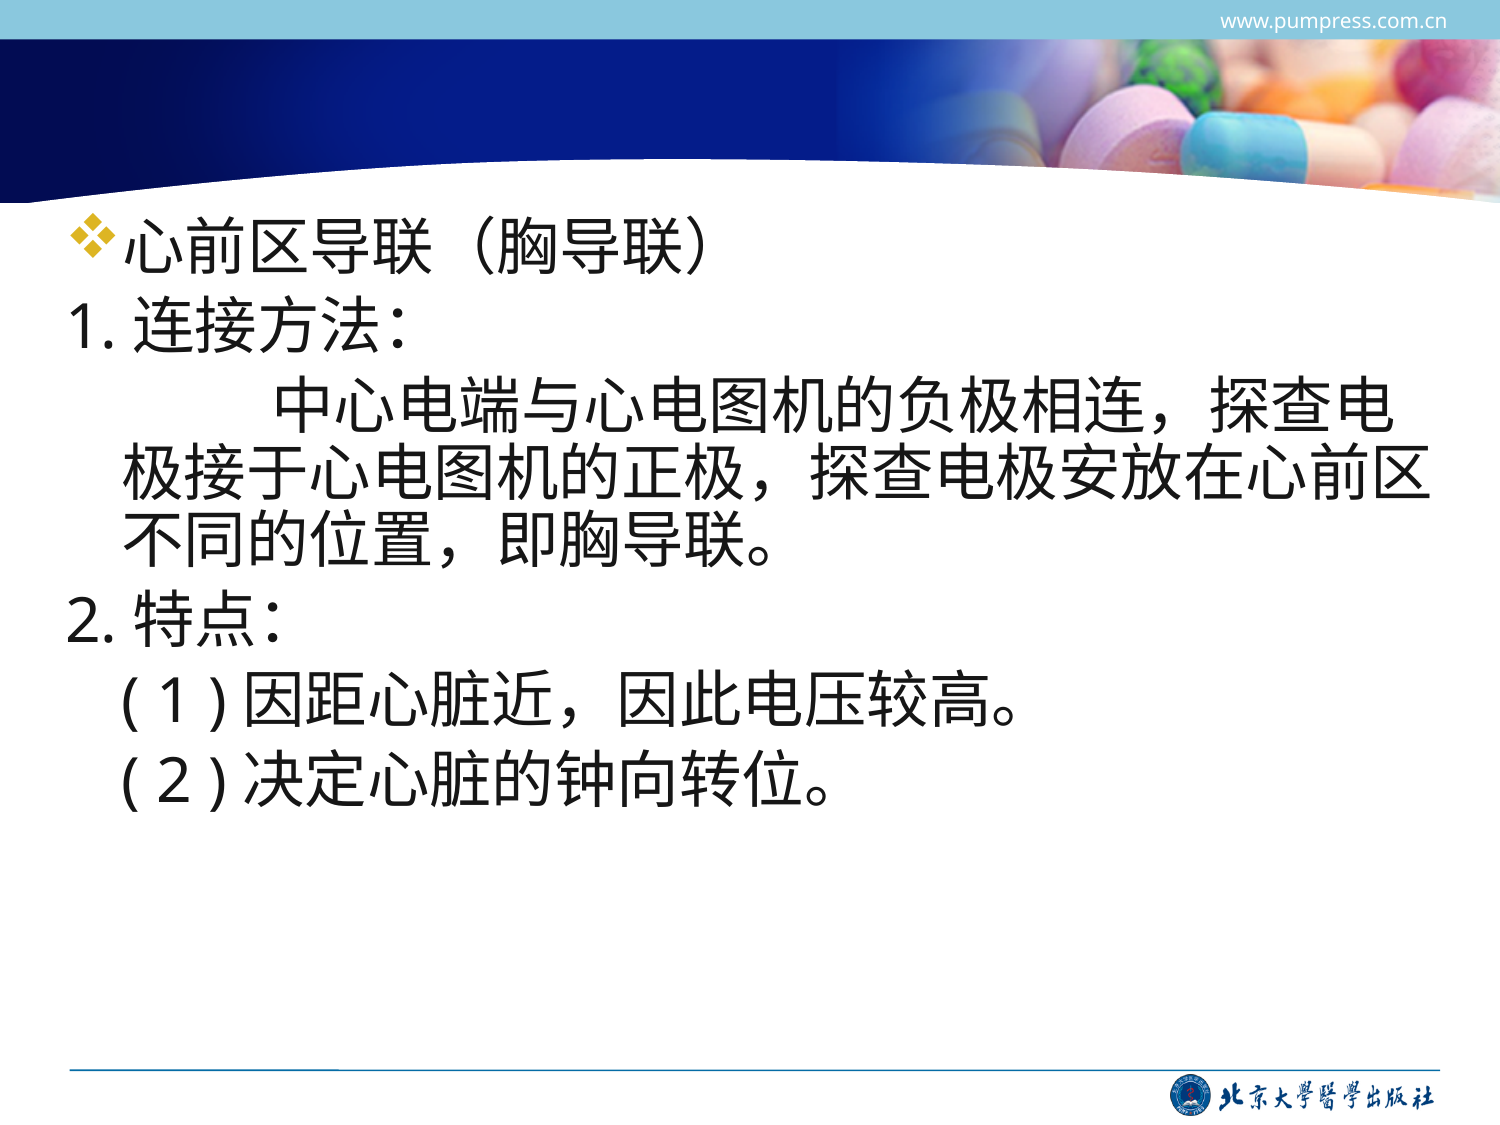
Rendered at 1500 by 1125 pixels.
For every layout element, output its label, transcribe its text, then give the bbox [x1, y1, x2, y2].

picture [1170, 1074, 1436, 1118]
picture [0, 40, 1500, 203]
slide_number www.pumpress.com.cn [1024, 0, 1463, 38]
list 心前区导联（胸导联） 1.连接方法： 中心电端与心电图机的负极相连，探查电极接于心电图机的正极，探查电极安放在心前区不同的位置，即胸导联。 2.特点： ( 1 )因距心脏近，因此电压较高。 ( 2 )决定心脏的钟向转位。 [49, 198, 1463, 1026]
